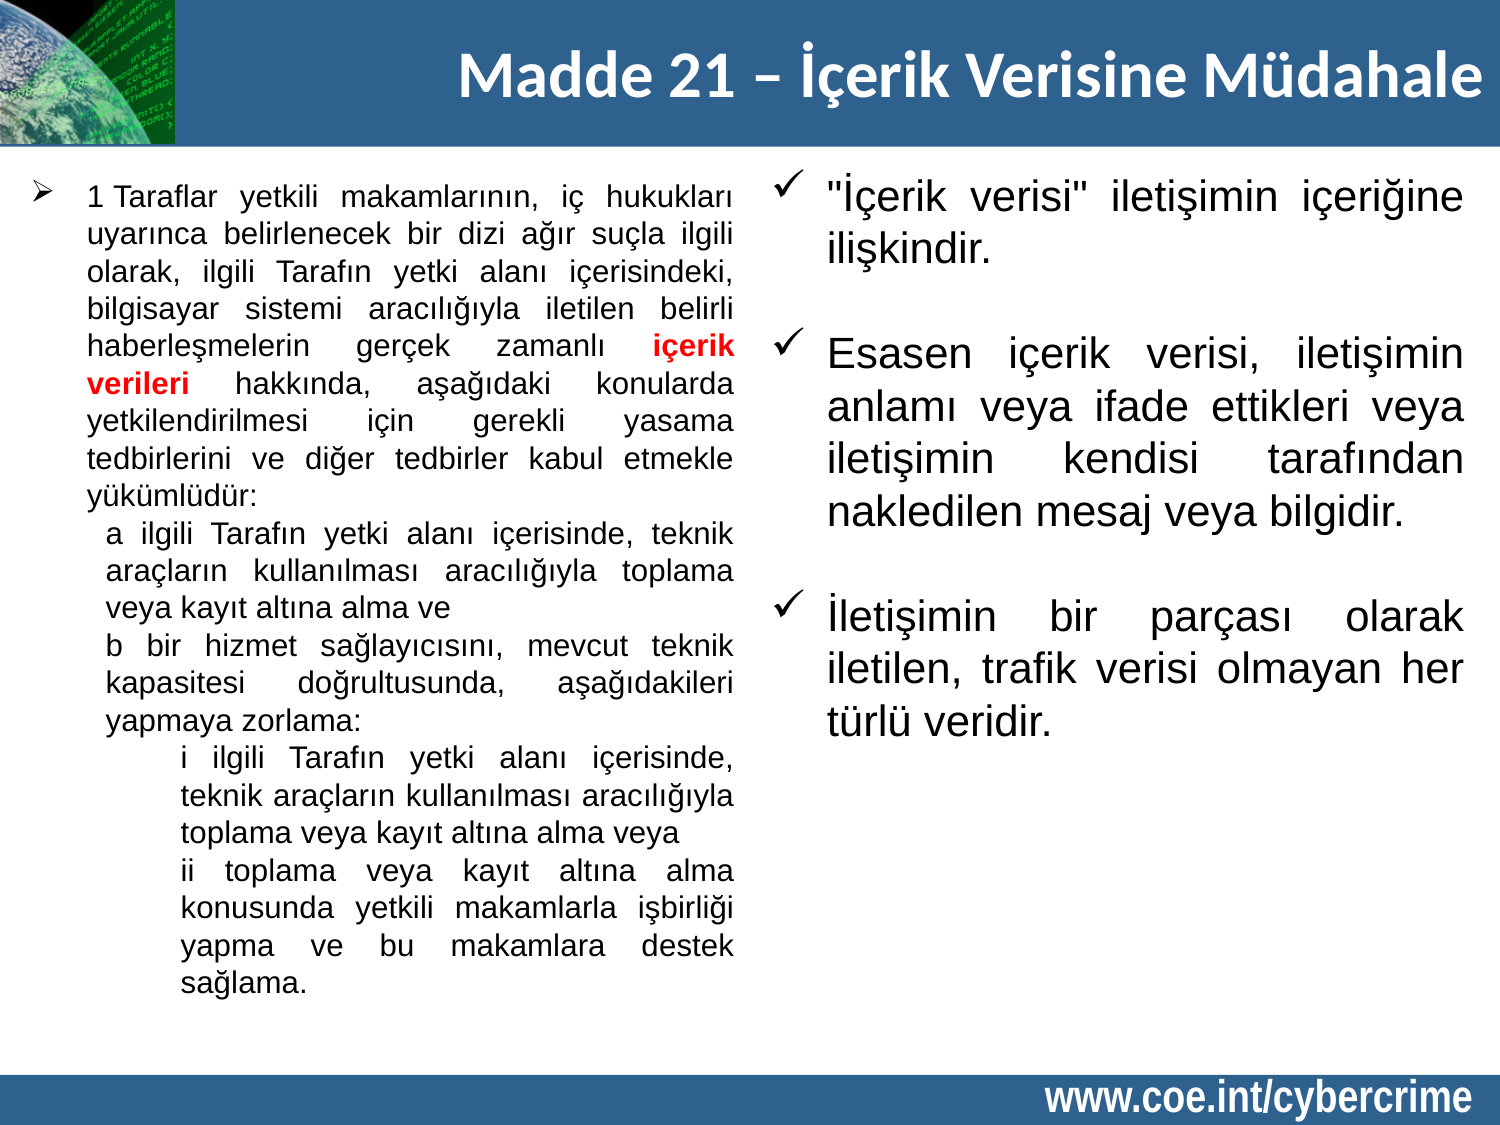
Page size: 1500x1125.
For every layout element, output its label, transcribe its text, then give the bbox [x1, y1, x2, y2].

text_box www.coe.int/cybercrime [1030, 1059, 1500, 1125]
text_box "İçerik verisi" iletişimin içeriğine ilişkindir. Esasen içerik verisi, iletişimin anlamı veya ifade ettikleri veya iletişimin kendisi tarafından nakledilen mesaj veya bilgidir. İletişimin bir parçası olarak iletilen, trafik verisi olmayan her türlü veridir. [755, 159, 1480, 753]
picture [0, 0, 175, 144]
text_box [0, 1073, 1030, 1125]
text_box Madde 21 – İçerik Verisine Müdahale [177, 0, 1500, 149]
text_box 1 Taraflar yetkili makamlarının, iç hukukları uyarınca belirlenecek bir dizi ağır suçla ilgili olarak, ilgili Tarafın yetki alanı içerisindeki, bilgisayar sistemi aracılığıyla iletilen belirli haberleşmelerin gerçek zamanlı içerik verileri hakkında, aşağıdaki konularda yetkilendirilmesi için gerekli yasama tedbirlerini ve diğer tedbirler kabul etmekle yükümlüdür: a ilgili Tarafın yetki alanı içerisinde, teknik araçların kullanılması aracılığıyla toplama veya kayıt altına alma ve b bir hizmet sağlayıcısını, mevcut teknik kapasitesi doğrultusunda, aşağıdakileri yapmaya zorlama: i ilgili Tarafın yetki alanı içerisinde, teknik araçların kullanılması aracılığıyla toplama veya kayıt altına alma veya ii toplama veya kayıt altına alma konusunda yetkili makamlarla işbirliği yapma ve bu makamlara destek sağlama. [15, 168, 750, 1008]
